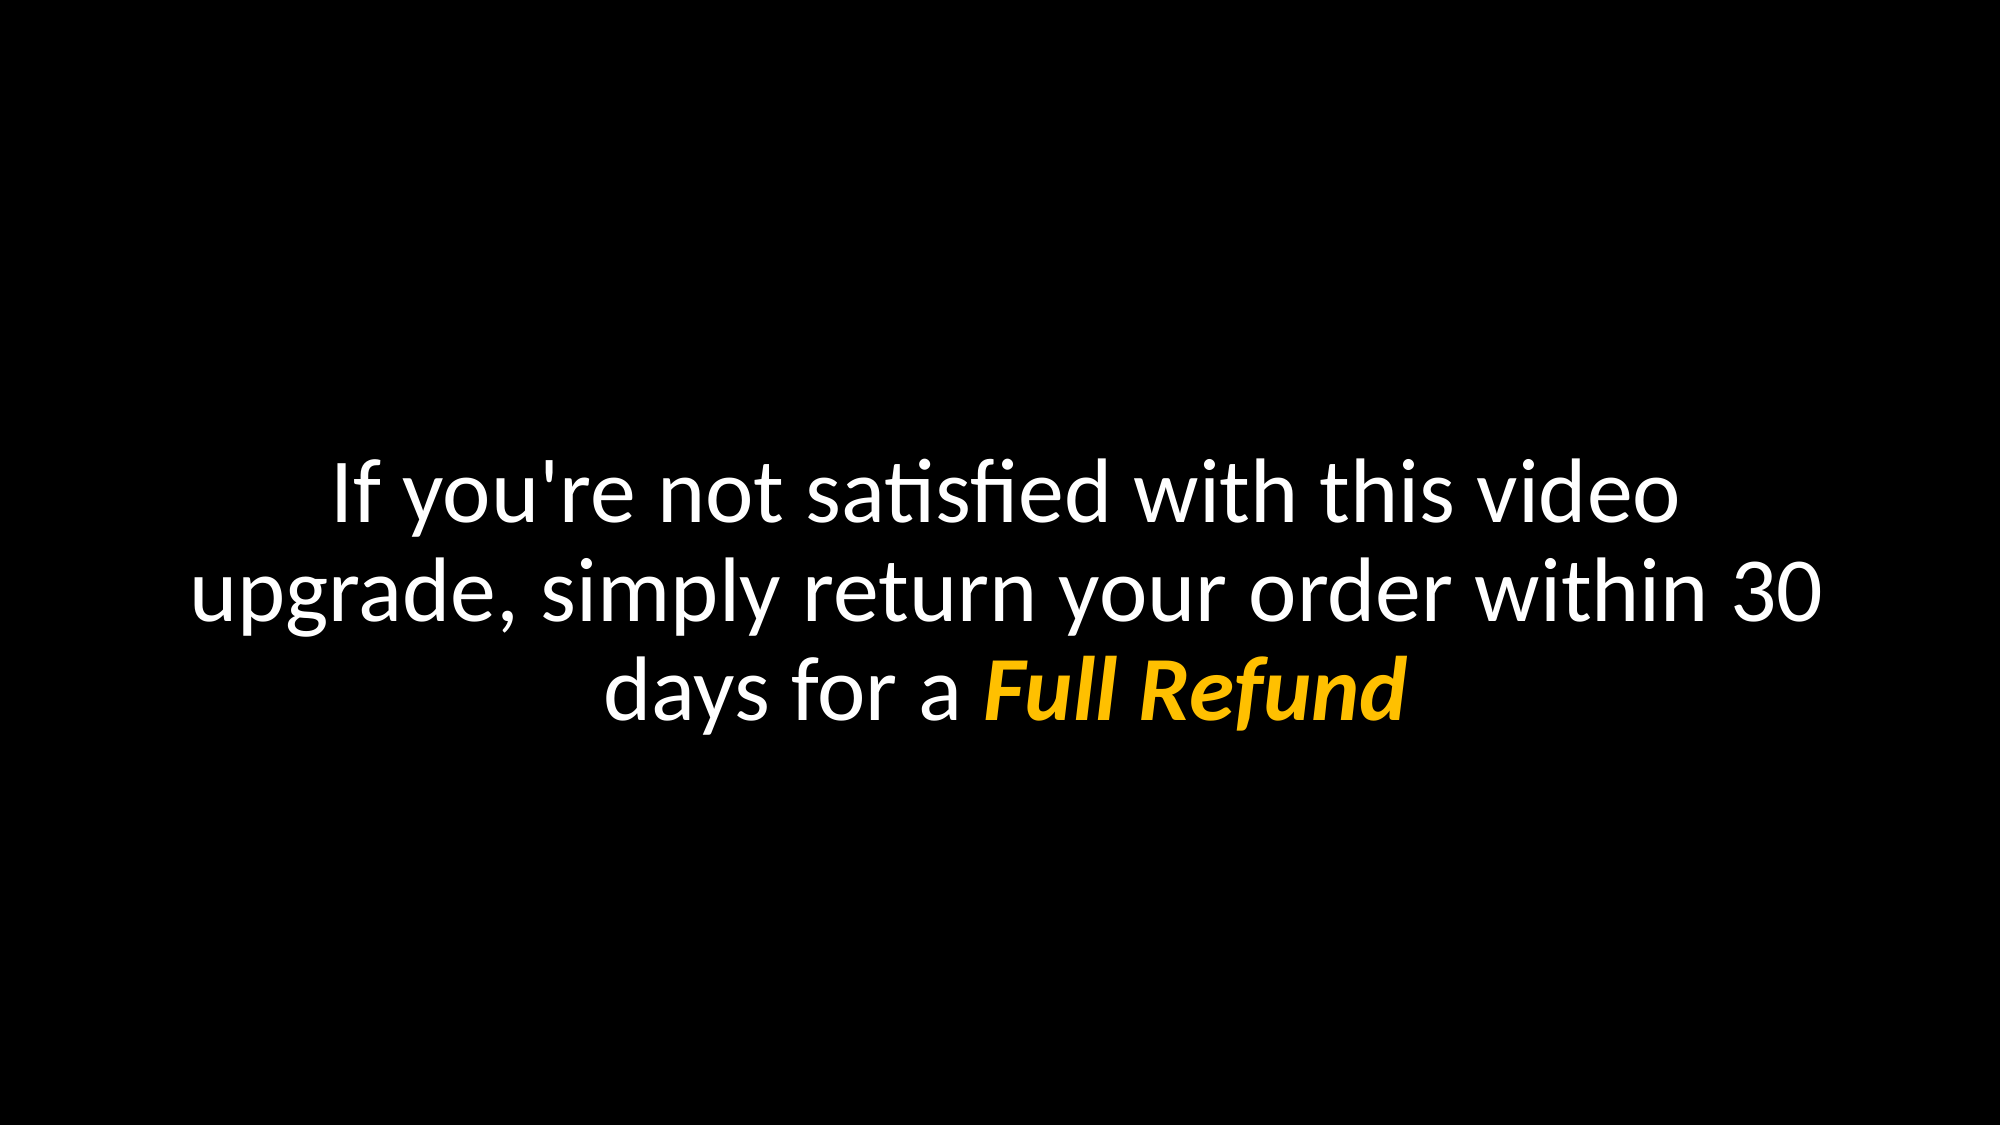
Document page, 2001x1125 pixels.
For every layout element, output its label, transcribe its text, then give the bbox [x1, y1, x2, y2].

list If you're not satisfied with this video upgrade, simply return your order within 30 days for a Full Refund [143, 435, 1869, 1014]
